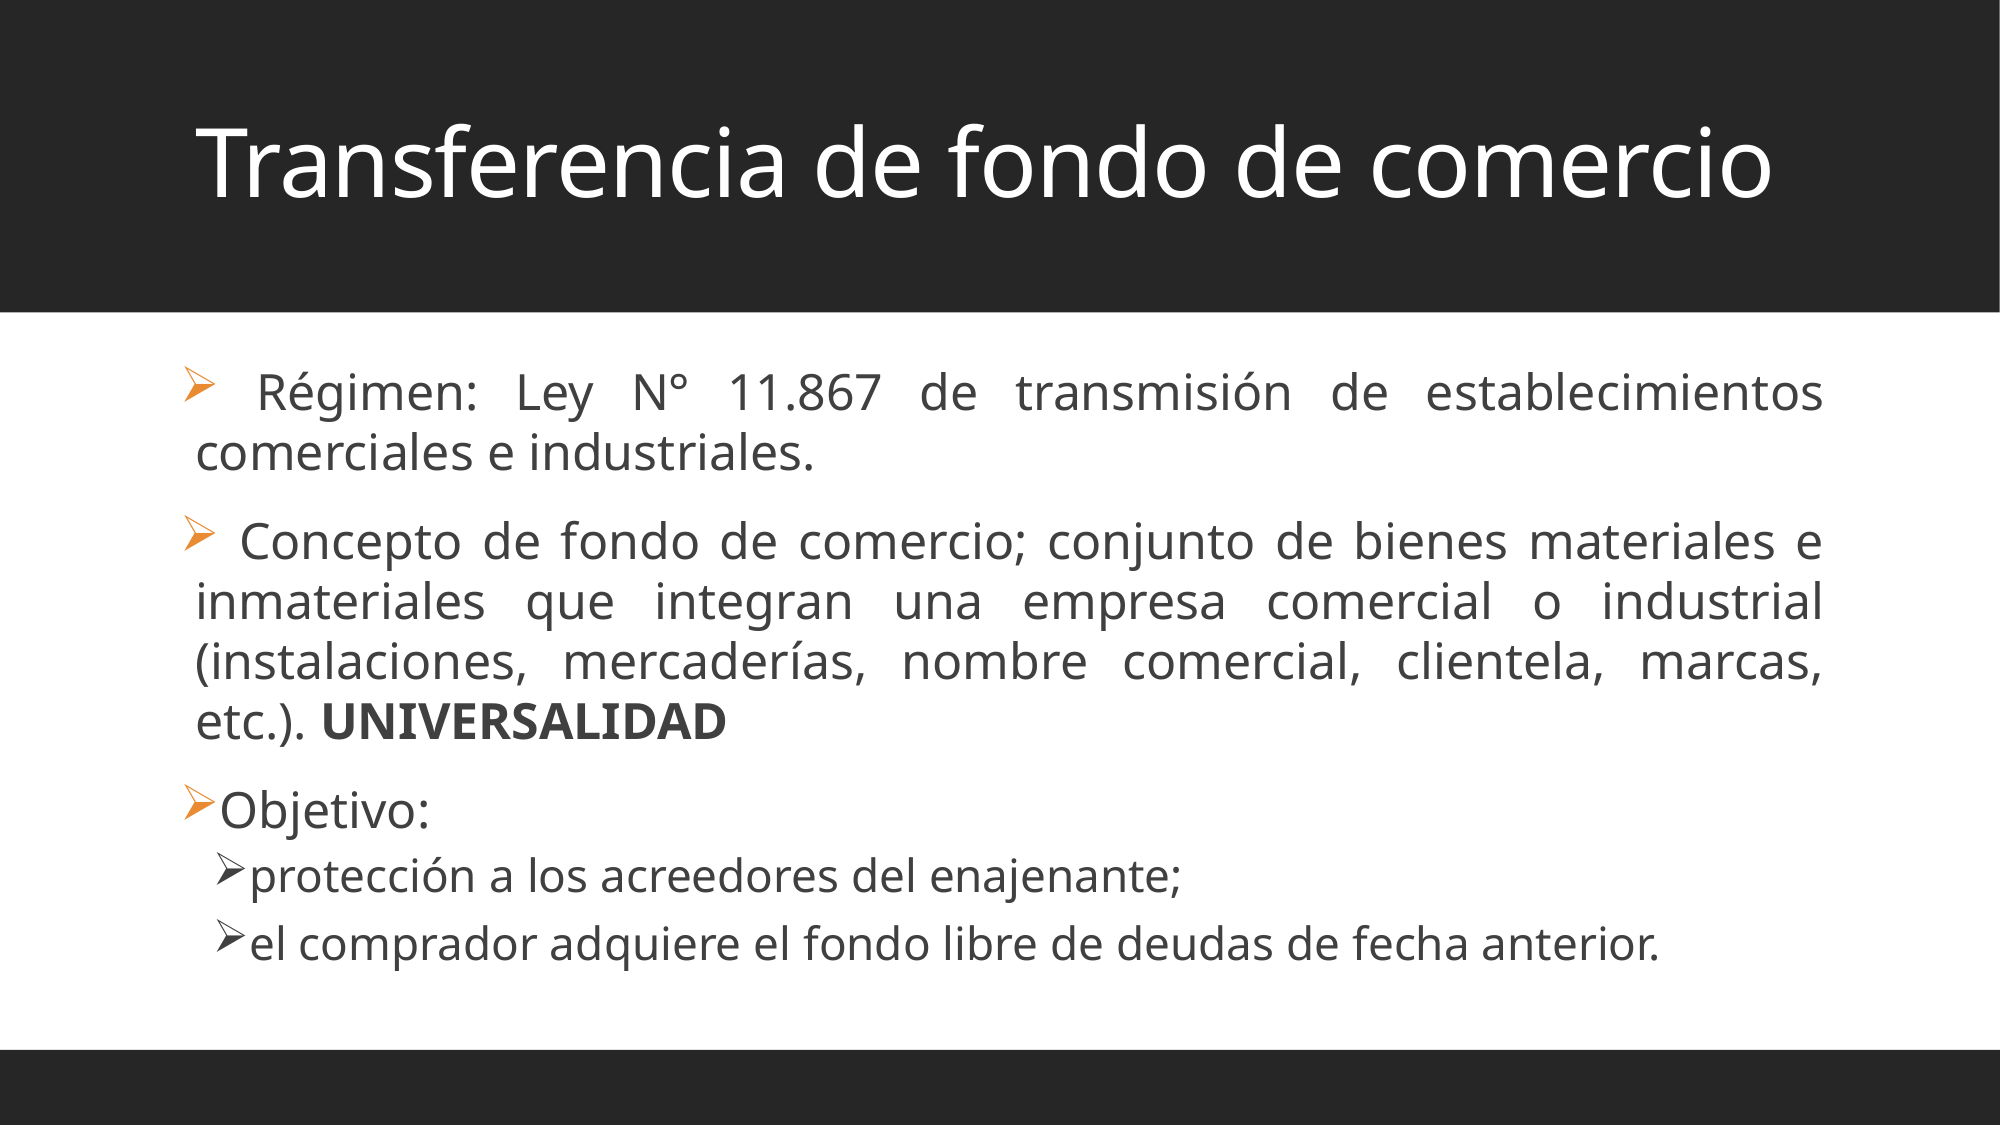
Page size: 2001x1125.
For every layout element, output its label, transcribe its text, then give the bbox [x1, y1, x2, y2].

text_box [0, 1049, 2000, 1125]
title Transferencia de fondo de comercio [180, 47, 1830, 285]
text_box [0, 0, 2000, 314]
list Régimen: Ley N° 11.867 de transmisión de establecimientos comerciales e industriales. Concepto de fondo de comercio; conjunto de bienes materiales e inmateriales que integran una empresa comercial o industrial (instalaciones, mercaderías, nombre comercial, clientela, marcas, etc.). UNIVERSALIDAD Objetivo: protección a los acreedores del enajenante; el comprador adquiere el fondo libre de deudas de fecha anterior. [180, 352, 1825, 1049]
text_box [0, 314, 2000, 1049]
